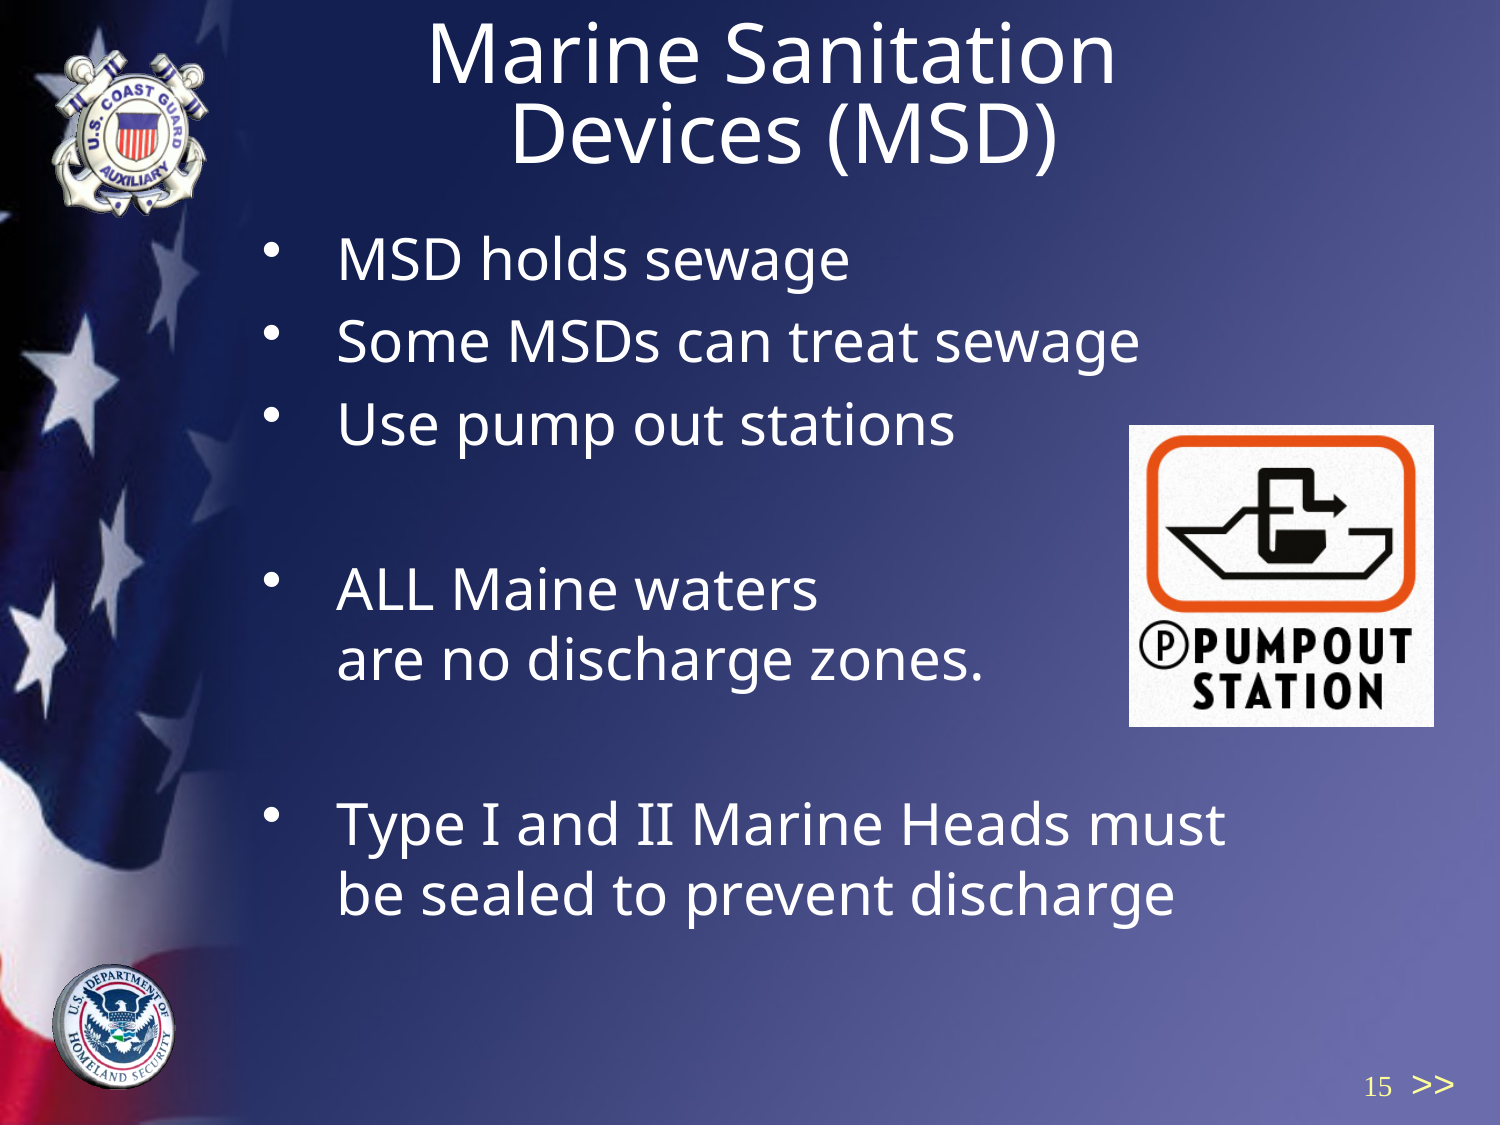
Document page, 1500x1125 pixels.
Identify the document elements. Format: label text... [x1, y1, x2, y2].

text_box MSD holds sewage Some MSDs can treat sewage Use pump out stations ALL Maine waters are no discharge zones. Type I and II Marine Heads must be sealed to prevent discharge [247, 214, 1253, 1017]
picture [0, 0, 1500, 1125]
text_box 15 [1301, 1060, 1455, 1110]
text_box Marine Sanitation Devices (MSD) [85, 12, 1481, 163]
text_box >> [1395, 1052, 1471, 1113]
